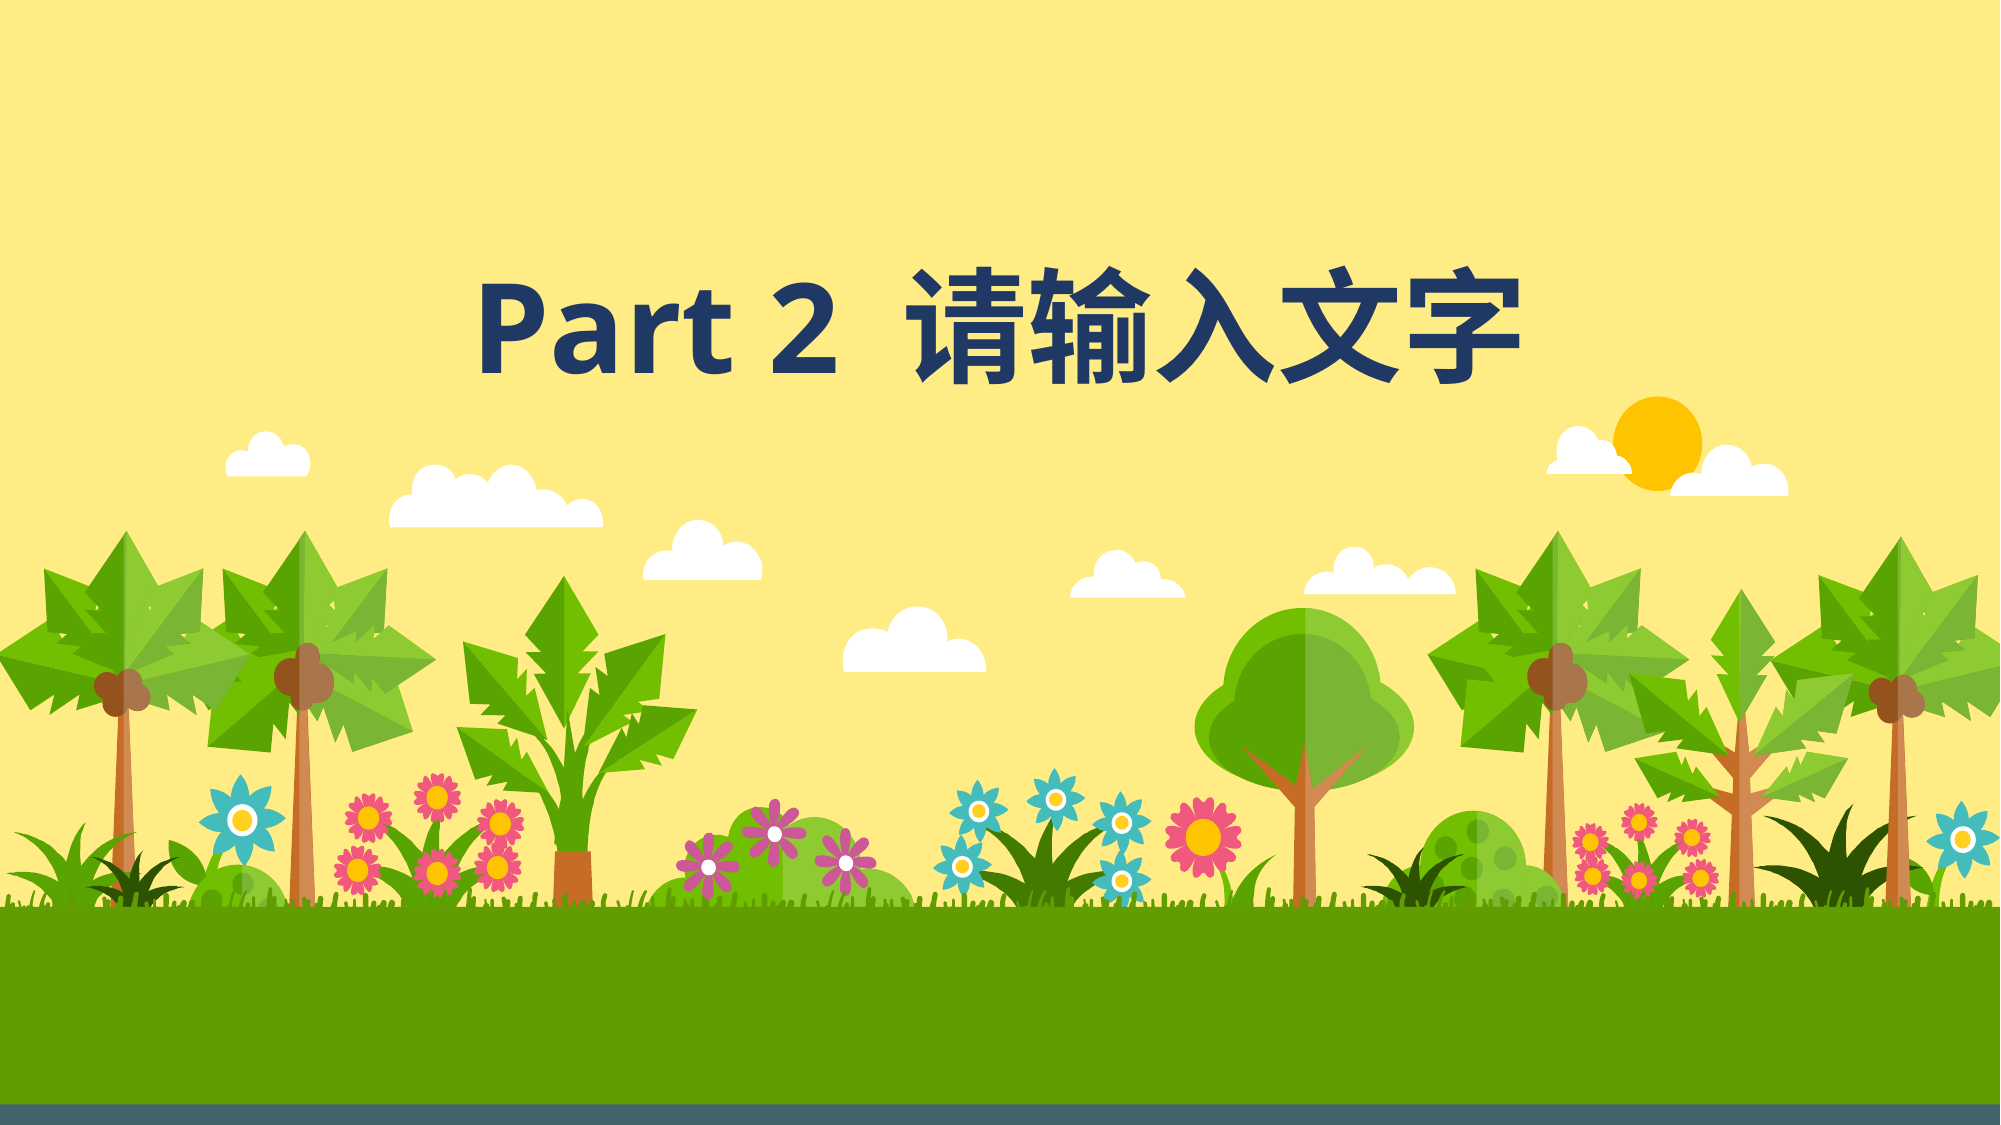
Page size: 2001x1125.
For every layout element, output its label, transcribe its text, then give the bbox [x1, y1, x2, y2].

text_box Part 2 请输入文字 [450, 258, 1549, 317]
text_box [0, 317, 2000, 1125]
